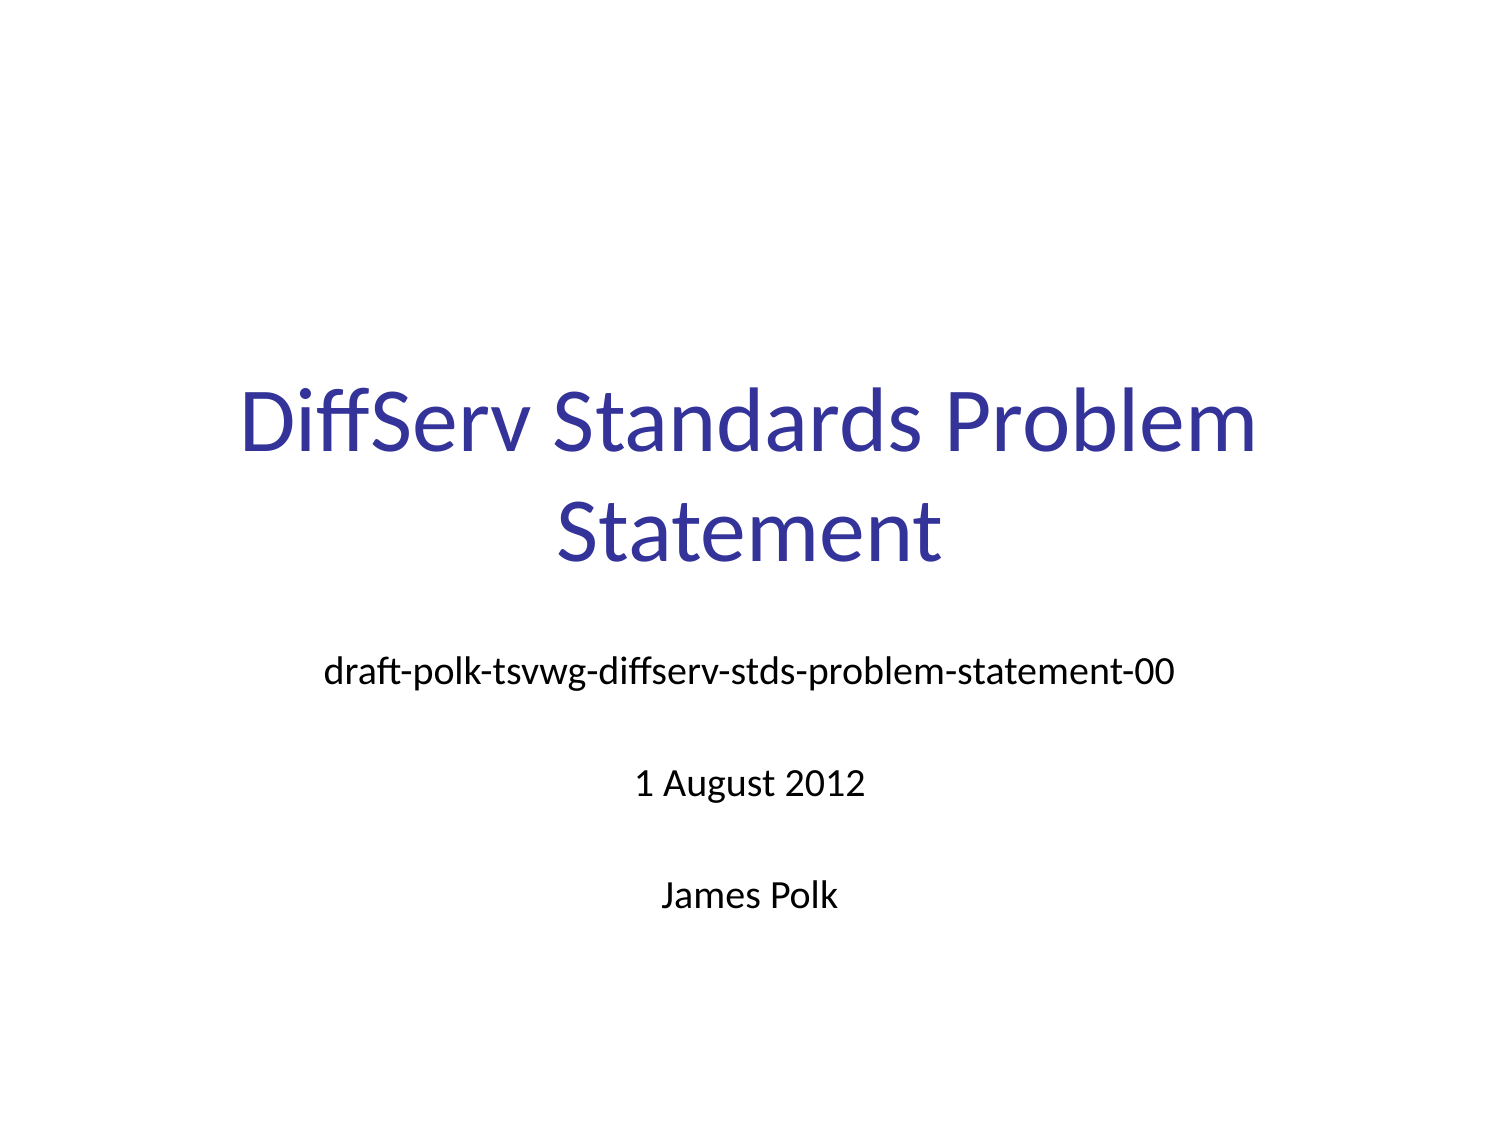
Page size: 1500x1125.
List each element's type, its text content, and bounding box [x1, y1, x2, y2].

subtitle draft-polk-tsvwg-diffserv-stds-problem-statement-00 1 August 2012 James Polk [125, 637, 1375, 925]
title DiffServ Standards Problem Statement [112, 349, 1388, 591]
